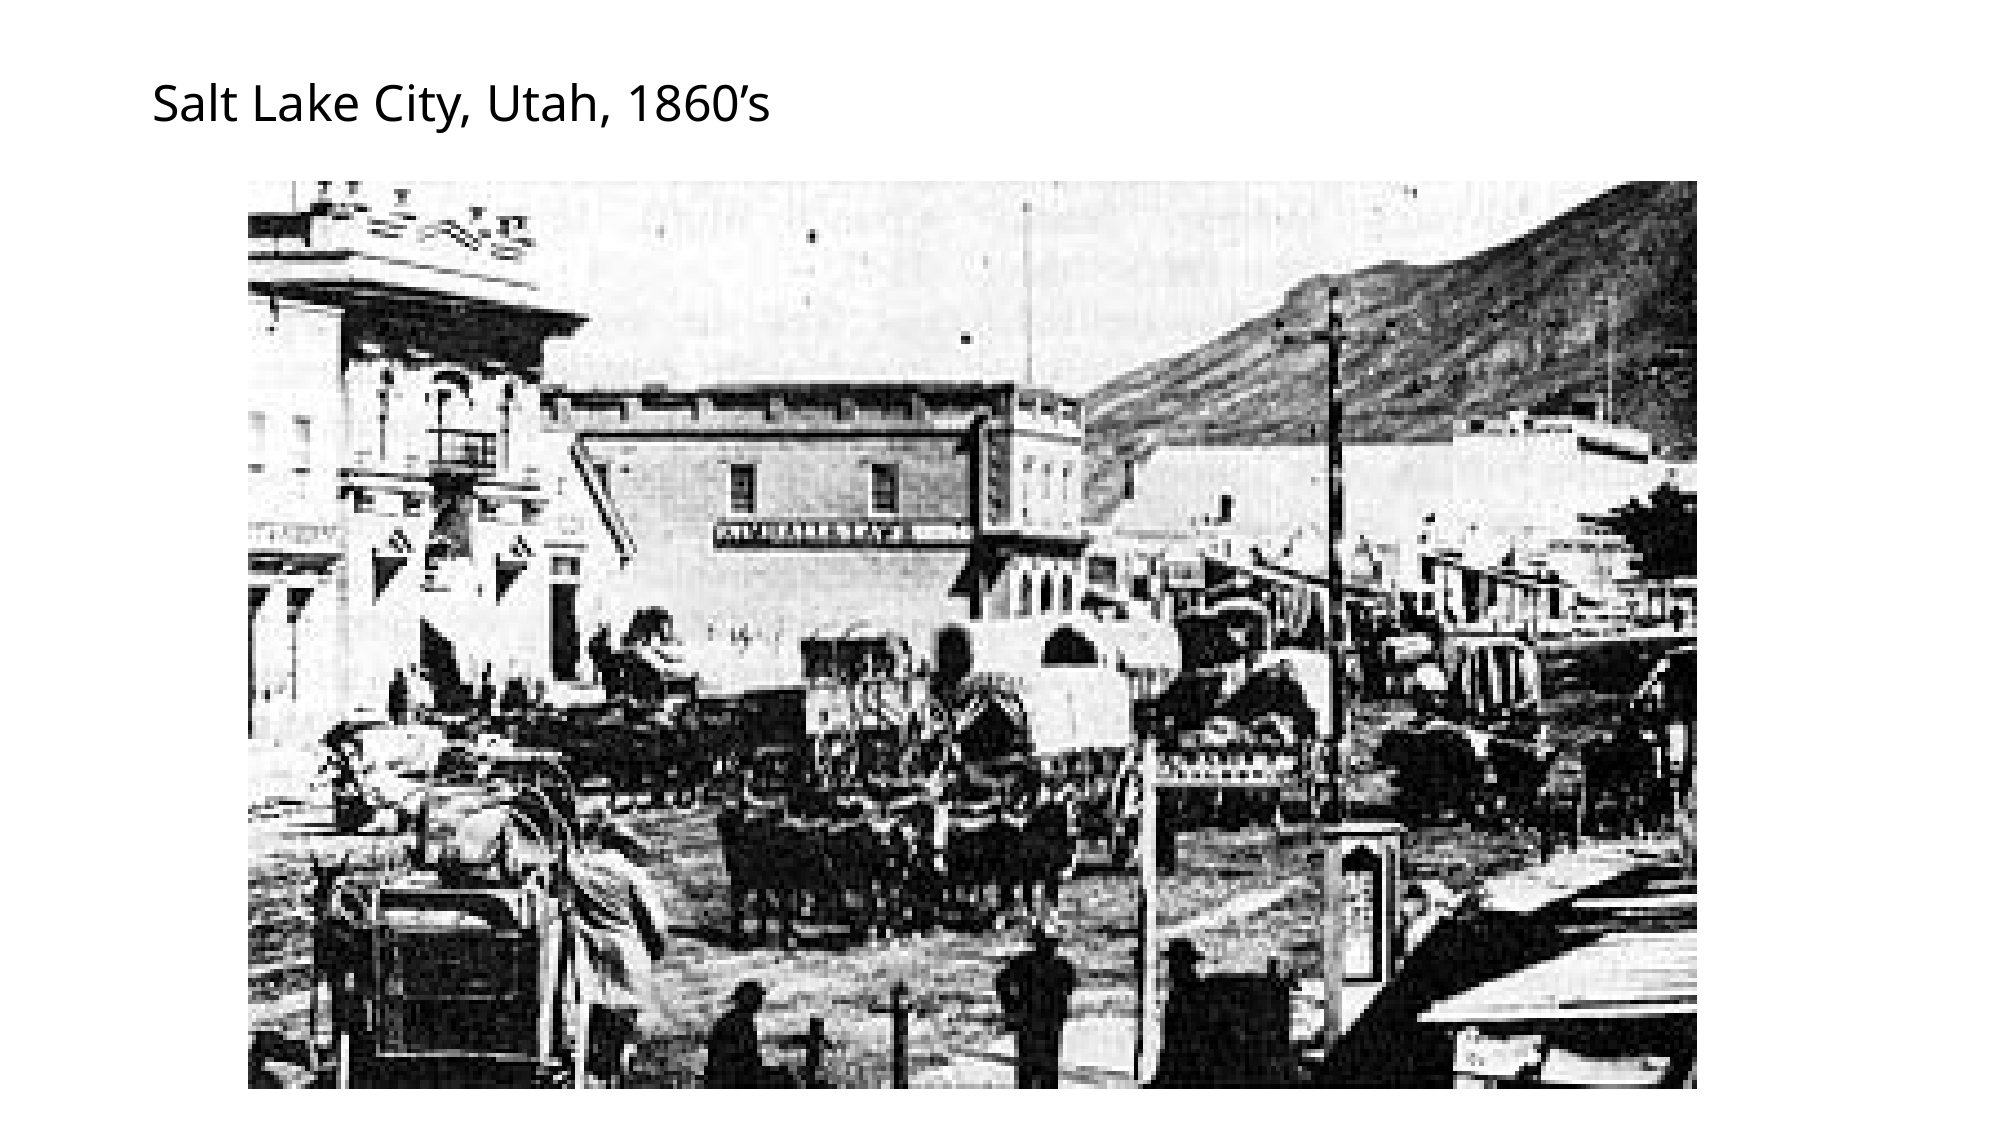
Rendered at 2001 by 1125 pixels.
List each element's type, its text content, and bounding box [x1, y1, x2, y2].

title Salt Lake City, Utah, 1860’s [137, 59, 1863, 150]
picture [248, 181, 1697, 1089]
